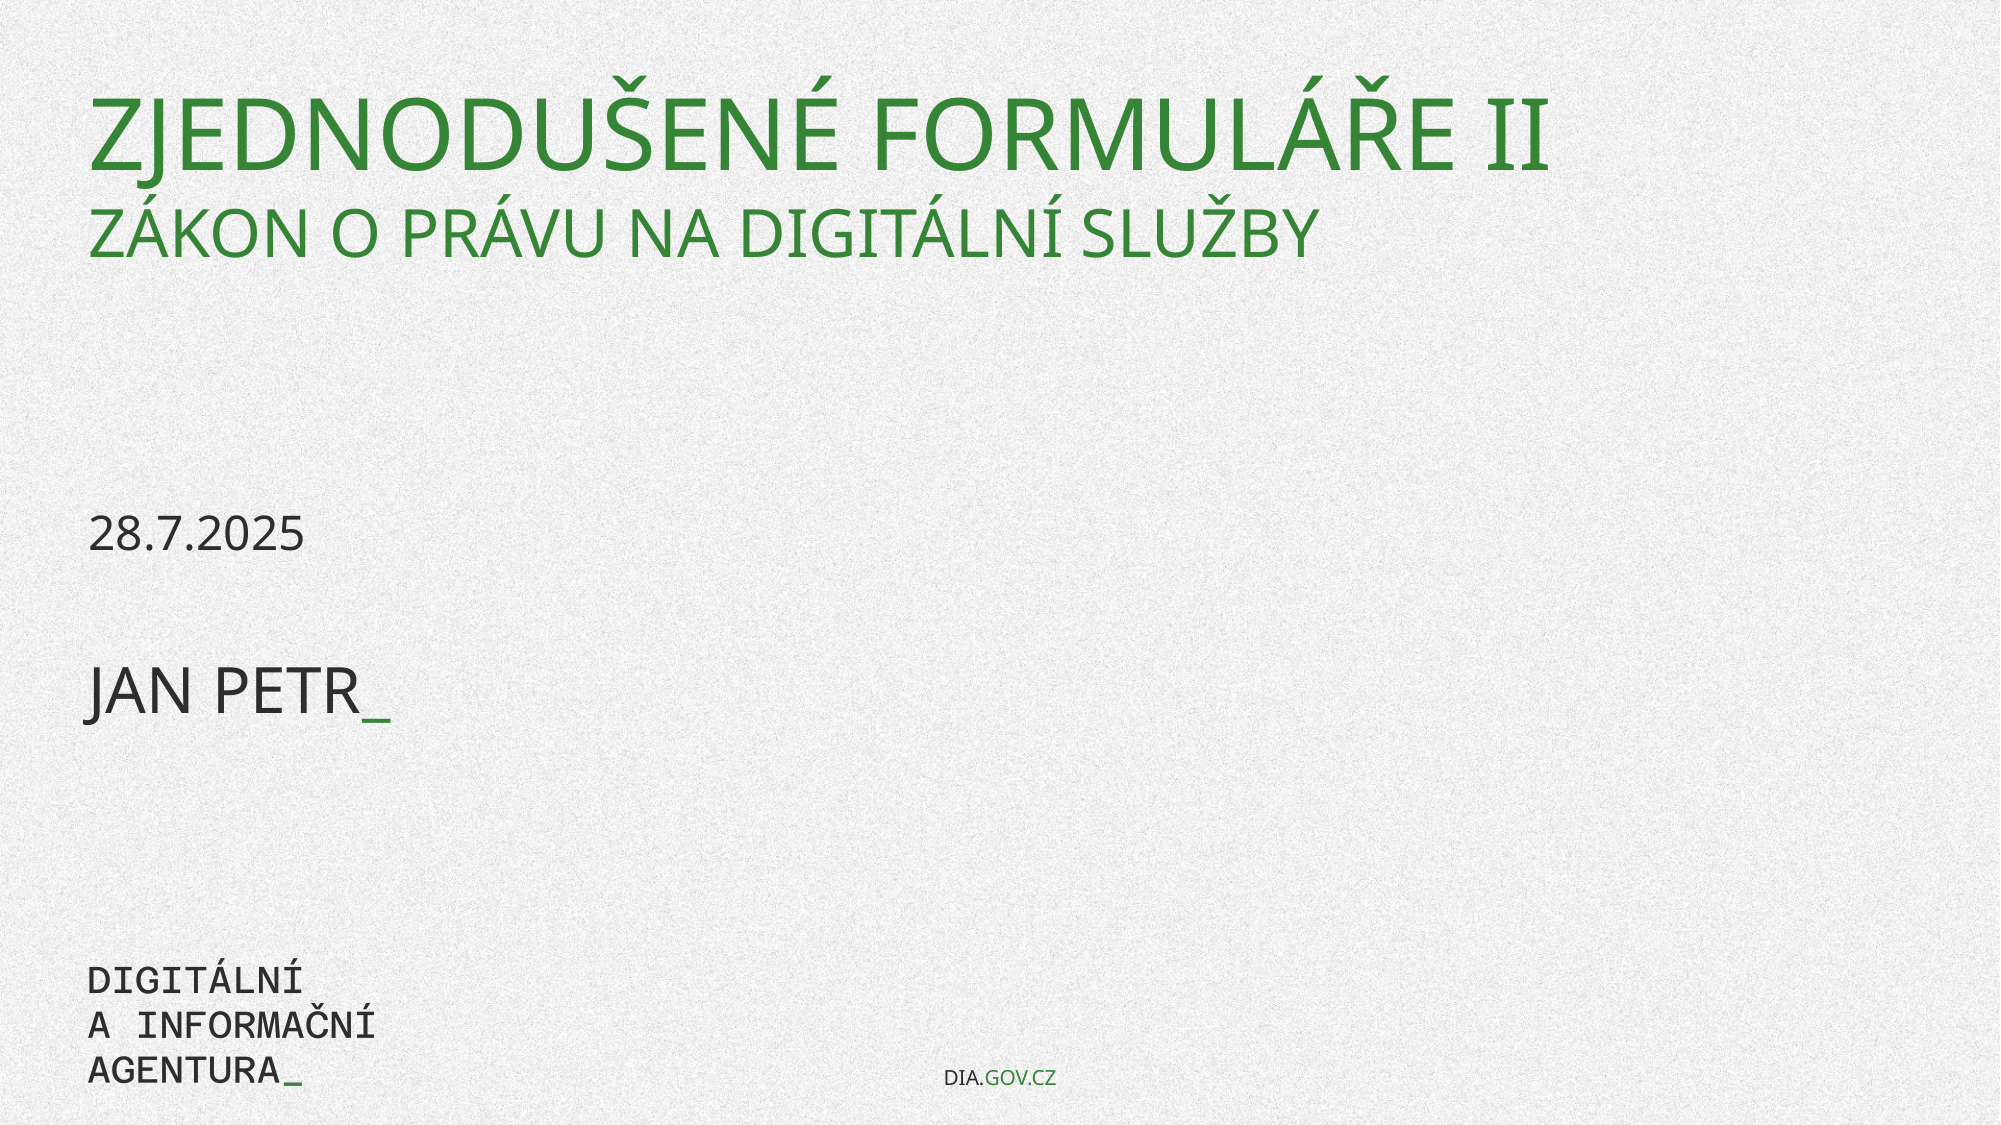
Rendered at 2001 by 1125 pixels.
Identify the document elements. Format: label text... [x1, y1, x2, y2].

title Zjednodušené formuláře II Zákon o právu na digitální služby [88, 70, 1912, 374]
subtitle 28.7.2025 JAN PETR_ [88, 502, 1912, 729]
footer DIA.GOV.CZ [512, 1037, 1488, 1098]
picture [0, 0, 2001, 1125]
